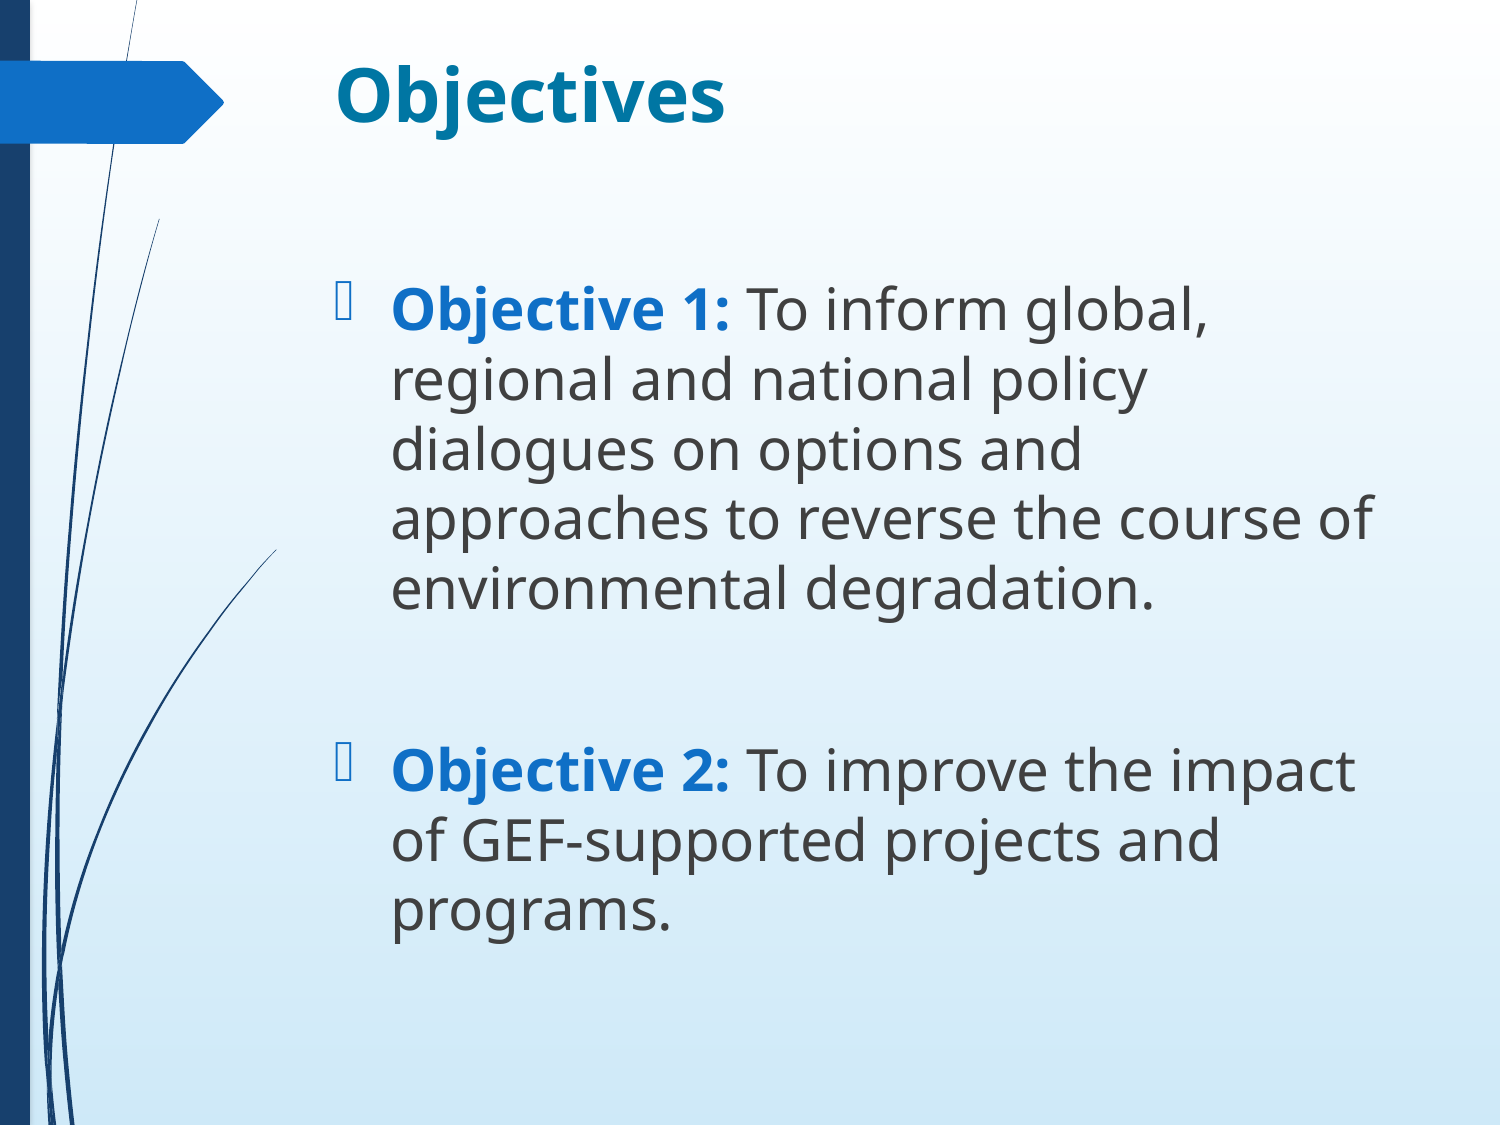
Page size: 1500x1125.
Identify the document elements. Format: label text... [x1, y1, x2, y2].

title Objectives [319, 39, 1400, 165]
list Objective 1: To inform global, regional and national policy dialogues on options and approaches to reverse the course of environmental degradation. Objective 2: To improve the impact of GEF-supported projects and programs. [318, 264, 1400, 970]
